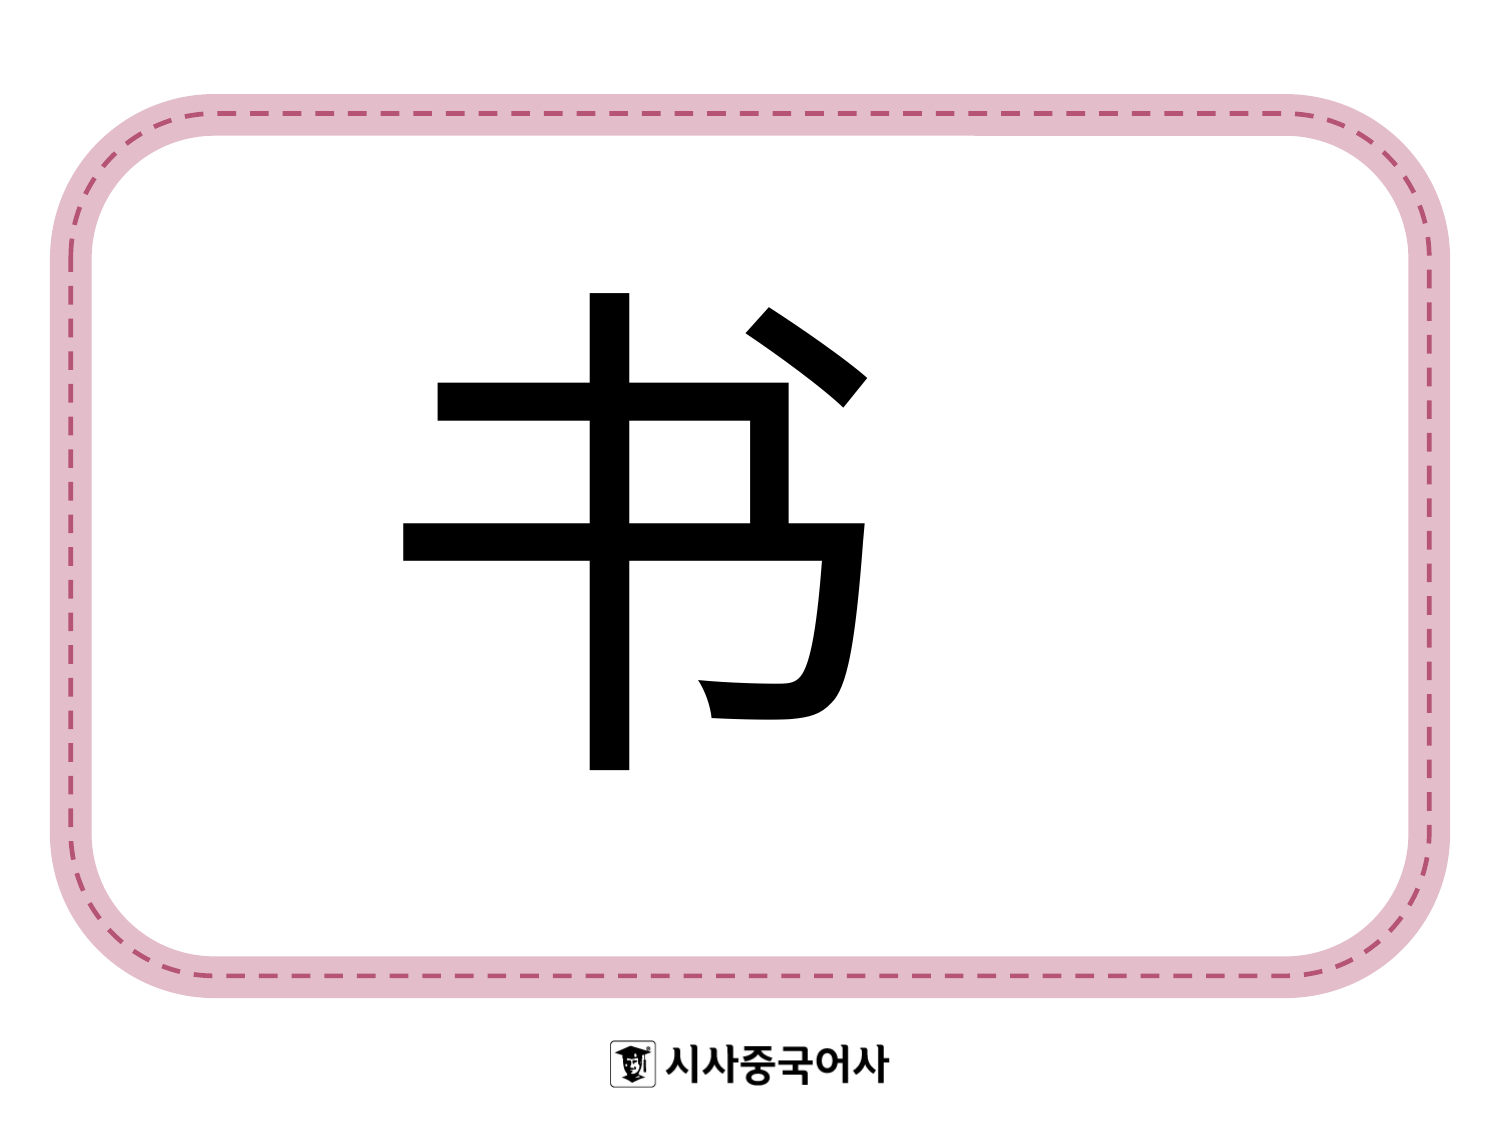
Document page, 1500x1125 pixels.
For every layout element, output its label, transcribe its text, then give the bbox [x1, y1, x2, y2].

text_box 书 [145, 189, 1354, 853]
picture [602, 1034, 898, 1094]
